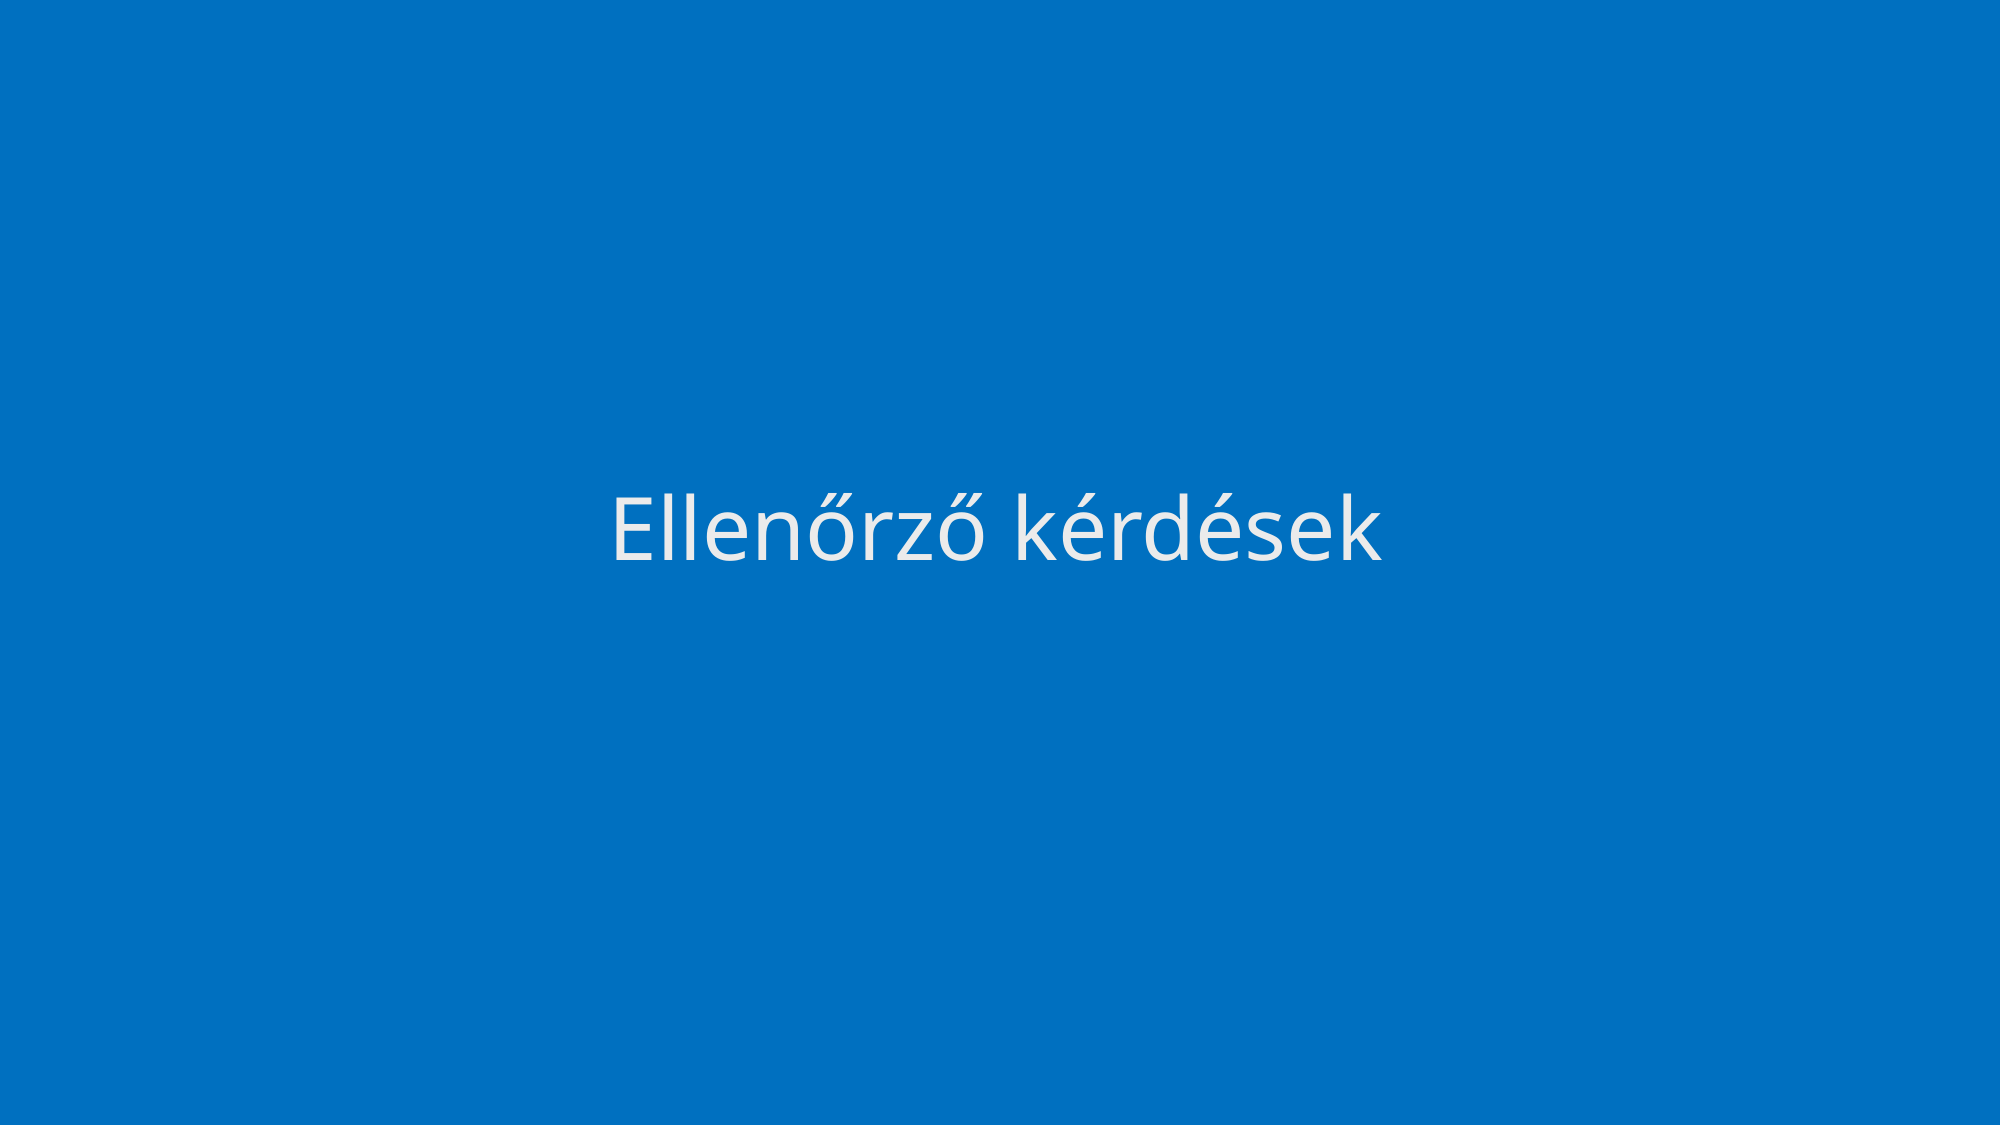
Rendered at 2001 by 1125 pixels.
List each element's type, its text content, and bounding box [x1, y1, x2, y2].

title Ellenőrző kérdések [224, 465, 1768, 696]
